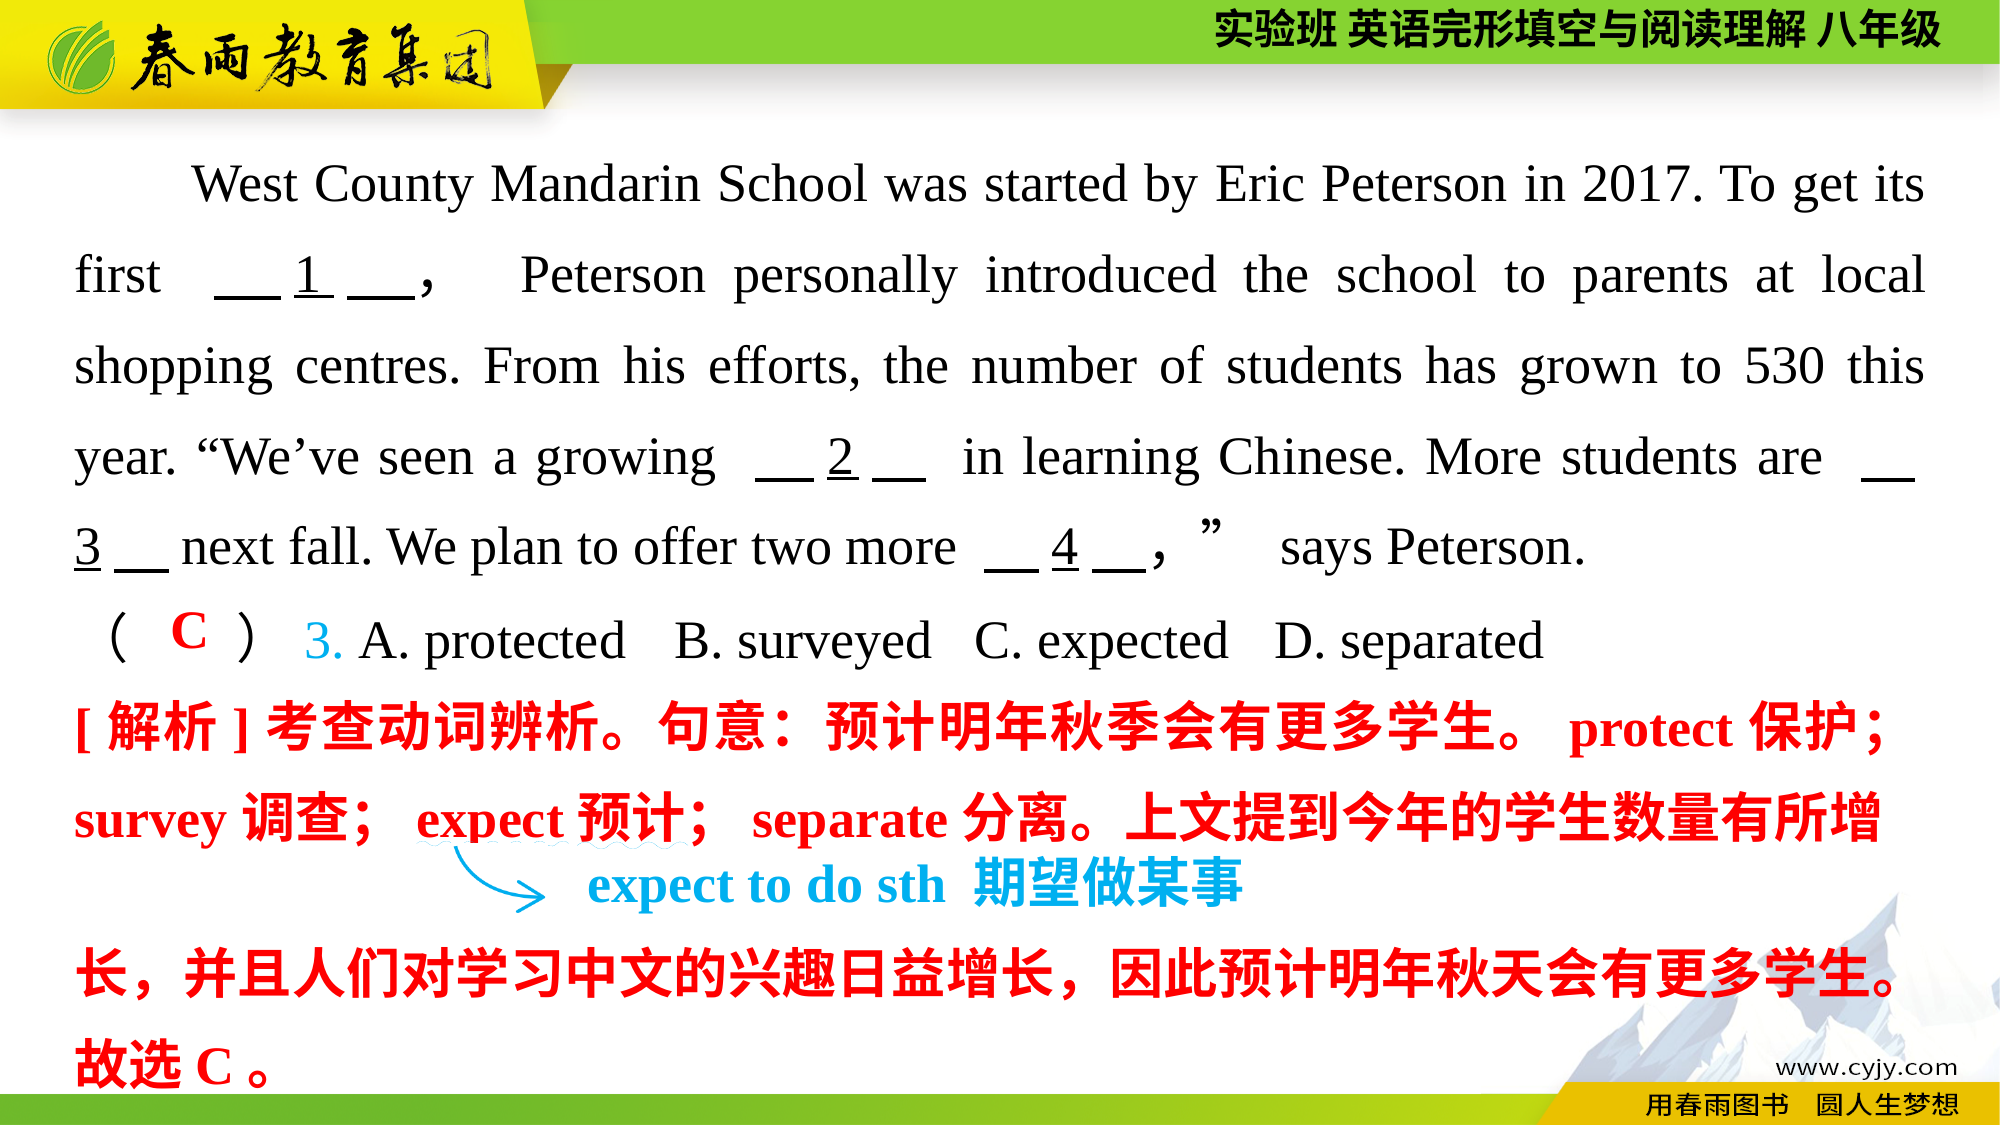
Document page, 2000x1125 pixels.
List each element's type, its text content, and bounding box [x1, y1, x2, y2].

text_box （ ）3. A. protected B. surveyed C. expected D. separated [59, 564, 1944, 658]
text_box [解析]考查动词辨析。句意：预计明年秋季会有更多学生。protect保护；survey调查；expect预计；separate分离。上文提到今年的学生数量有所增 expect to do sth 期望做某事 长，并且人们对学习中文的兴趣日益增长，因此预计明年秋天会有更多学生。故选C。 [59, 658, 1944, 1103]
list West County Mandarin School was started by Eric Peterson in 2017. To get its first 1 ， Peterson personally introduced the school to parents at local shopping centres. From his efforts, the number of students has grown to 530 this year. “We’ve seen a growing 2 in learning Chinese. More students are 3，next fall. We plan to offer two more 4 ，” says Peterson. [59, 113, 1944, 564]
picture [0, 0, 2000, 1125]
text_box C [155, 586, 225, 658]
